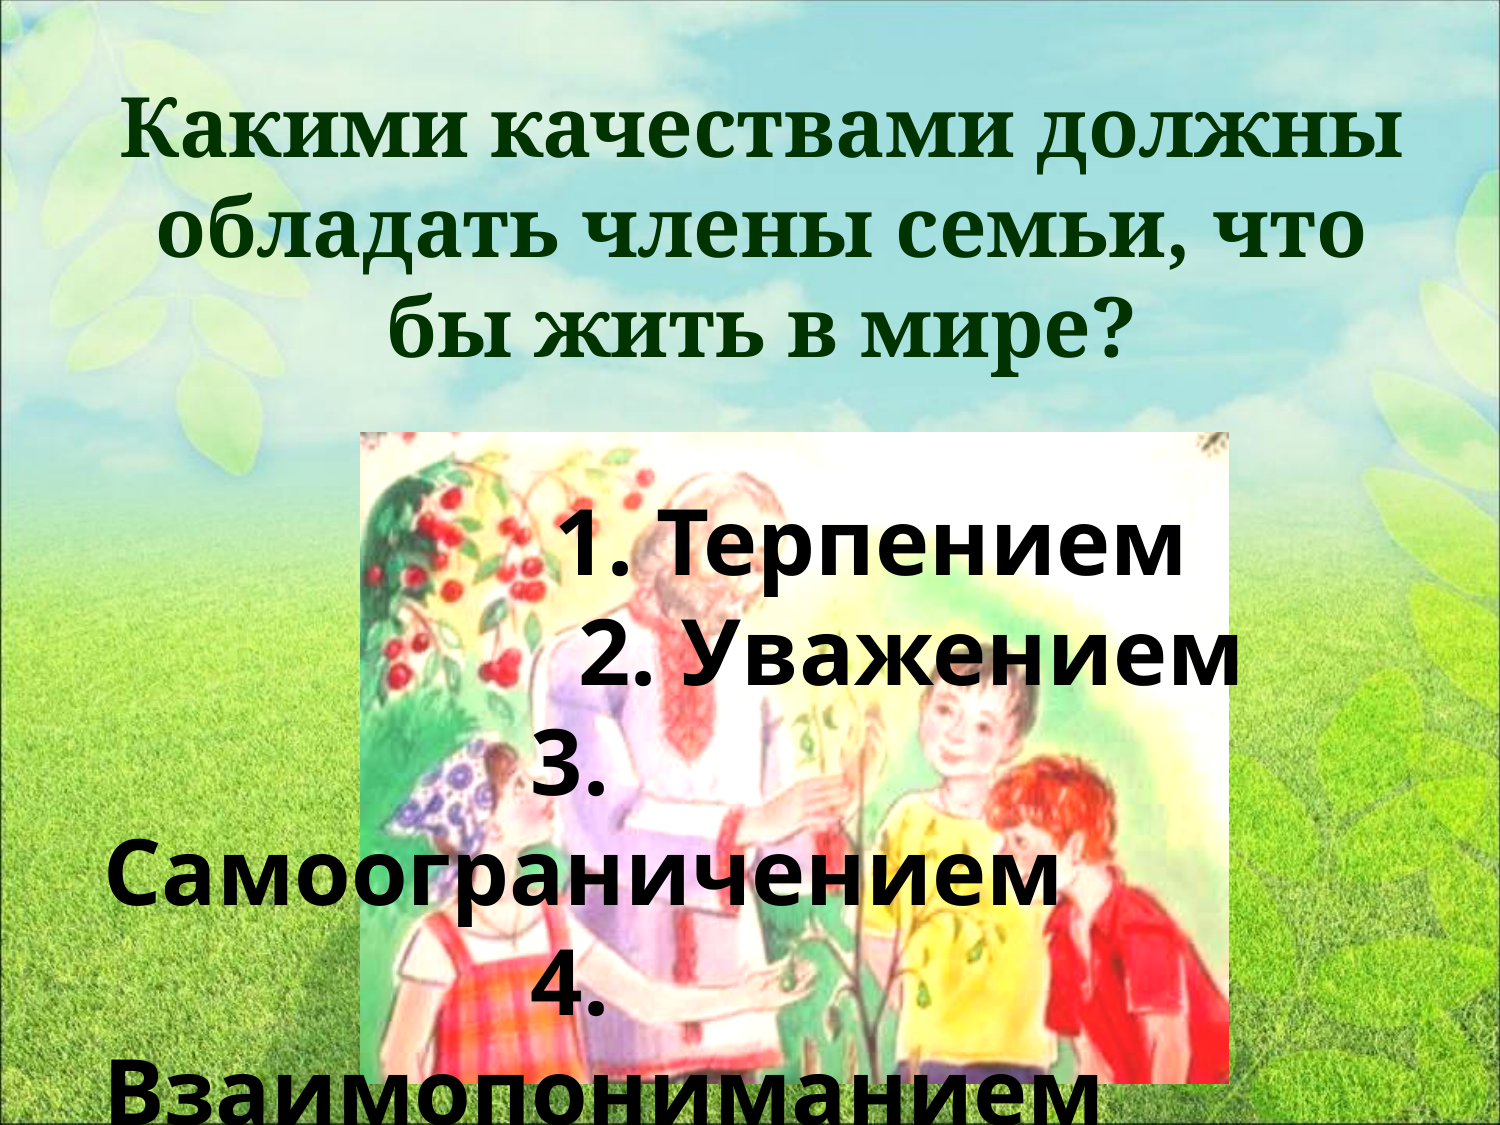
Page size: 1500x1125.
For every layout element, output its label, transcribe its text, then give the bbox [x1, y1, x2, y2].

picture [0, 0, 1500, 1125]
picture [359, 432, 1229, 1084]
text_box Какими качествами должны обладать члены семьи, что бы жить в мире? 1. Терпением 2. Уважением 3. Самоограничением 4. Взаимопониманием [88, 66, 1436, 1125]
